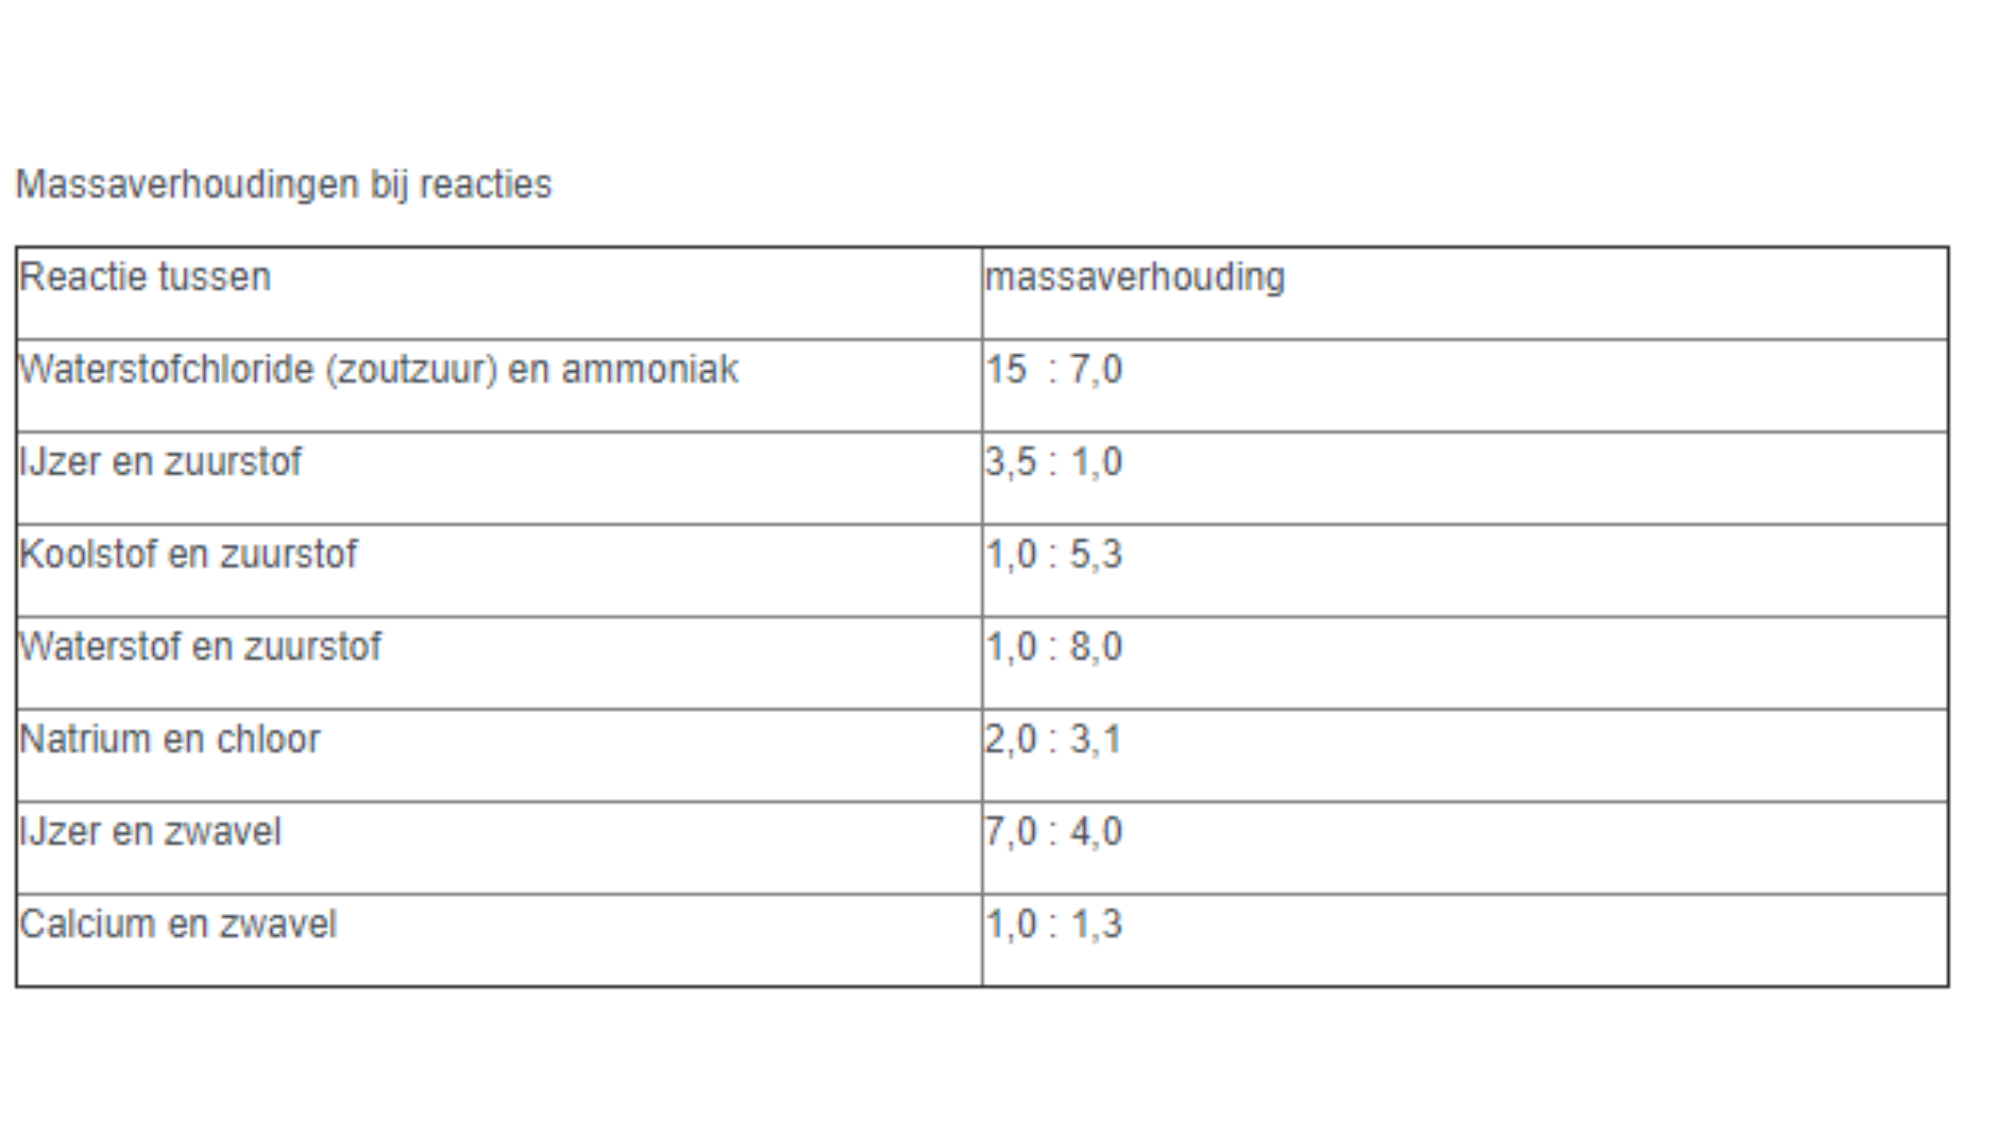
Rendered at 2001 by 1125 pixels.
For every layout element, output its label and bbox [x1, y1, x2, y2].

picture [0, 135, 1999, 1050]
